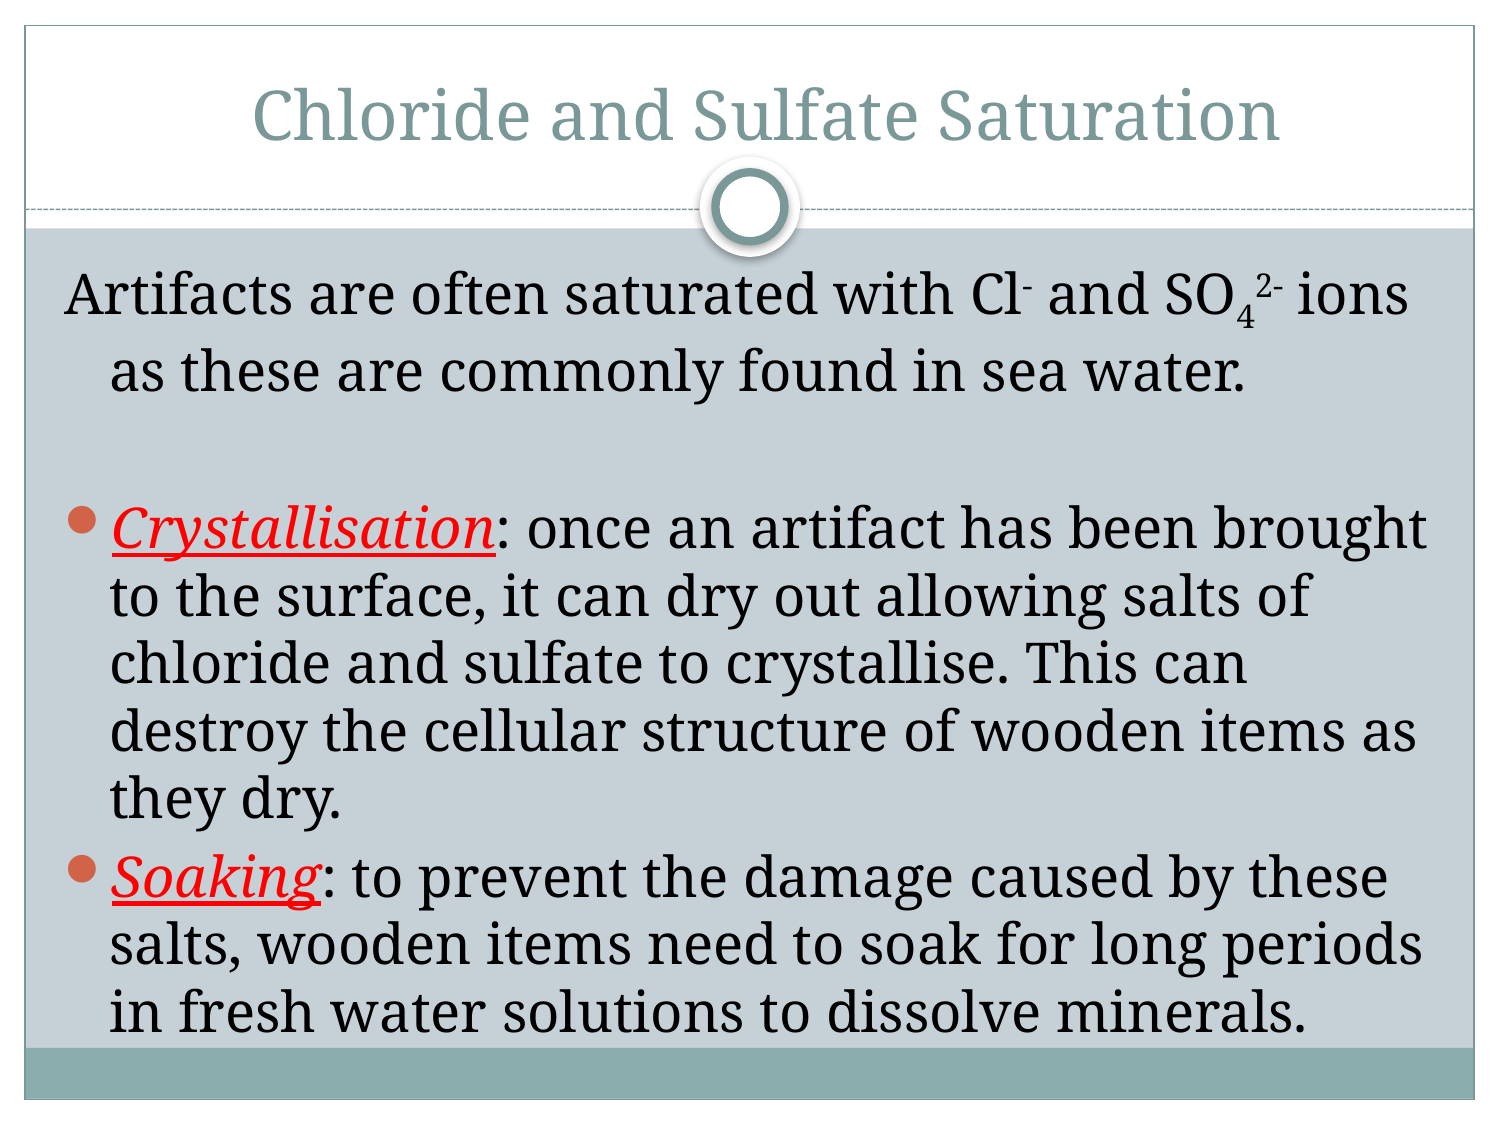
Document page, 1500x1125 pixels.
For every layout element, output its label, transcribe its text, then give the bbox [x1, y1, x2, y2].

list Artifacts are often saturated with Cl- and SO42- ions as these are commonly found in sea water. Crystallisation: once an artifact has been brought to the surface, it can dry out allowing salts of chloride and sulfate to crystallise. This can destroy the cellular structure of wooden items as they dry. Soaking: to prevent the damage caused by these salts, wooden items need to soak for long periods in fresh water solutions to dissolve minerals. [49, 250, 1445, 1001]
title Chloride and Sulfate Saturation [49, 37, 1450, 162]
